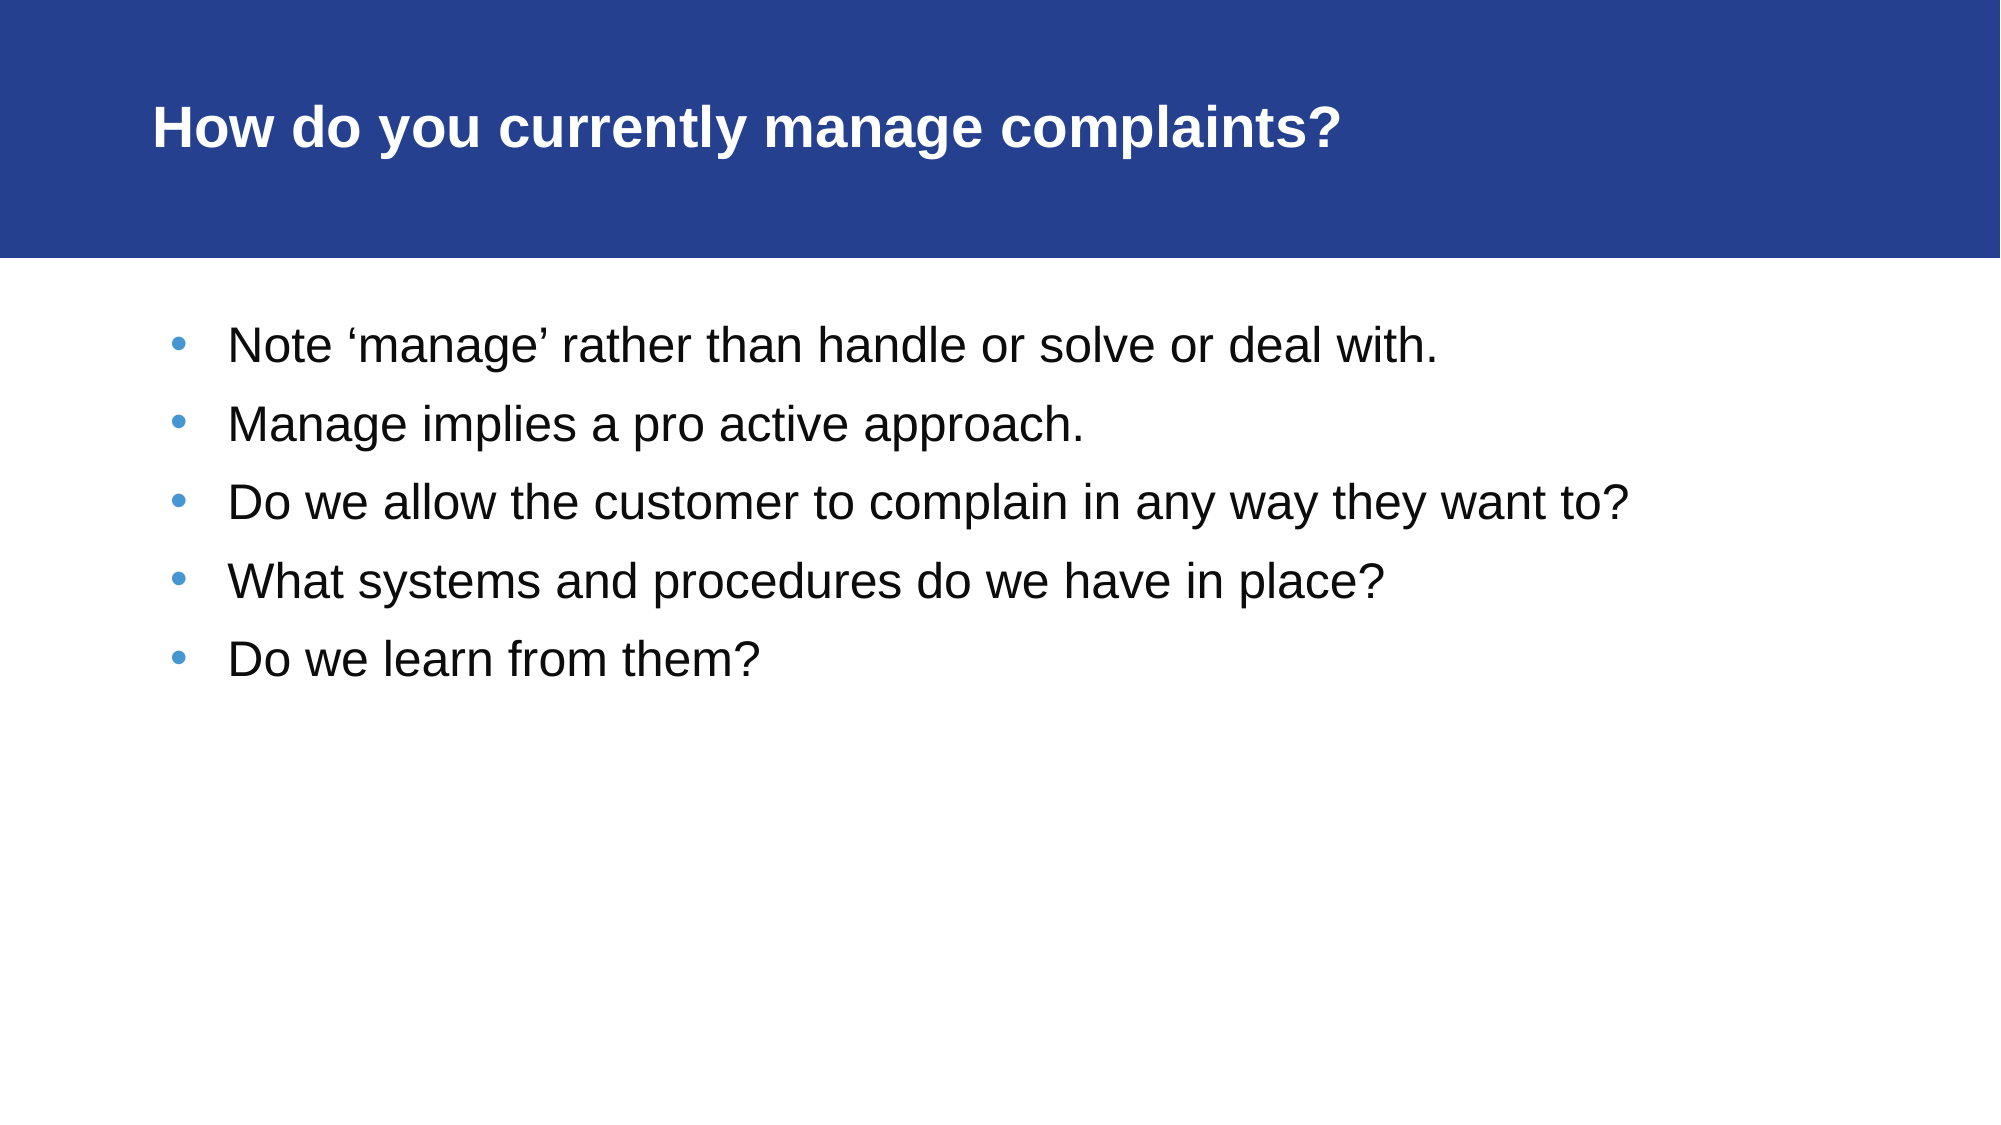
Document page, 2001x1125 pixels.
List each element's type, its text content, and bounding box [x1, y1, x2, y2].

title How do you currently manage complaints? [137, 20, 1863, 238]
list Note ‘manage’ rather than handle or solve or deal with. Manage implies a pro active approach. Do we allow the customer to complain in any way they want to? What systems and procedures do we have in place? Do we learn from them? [137, 299, 1863, 1025]
